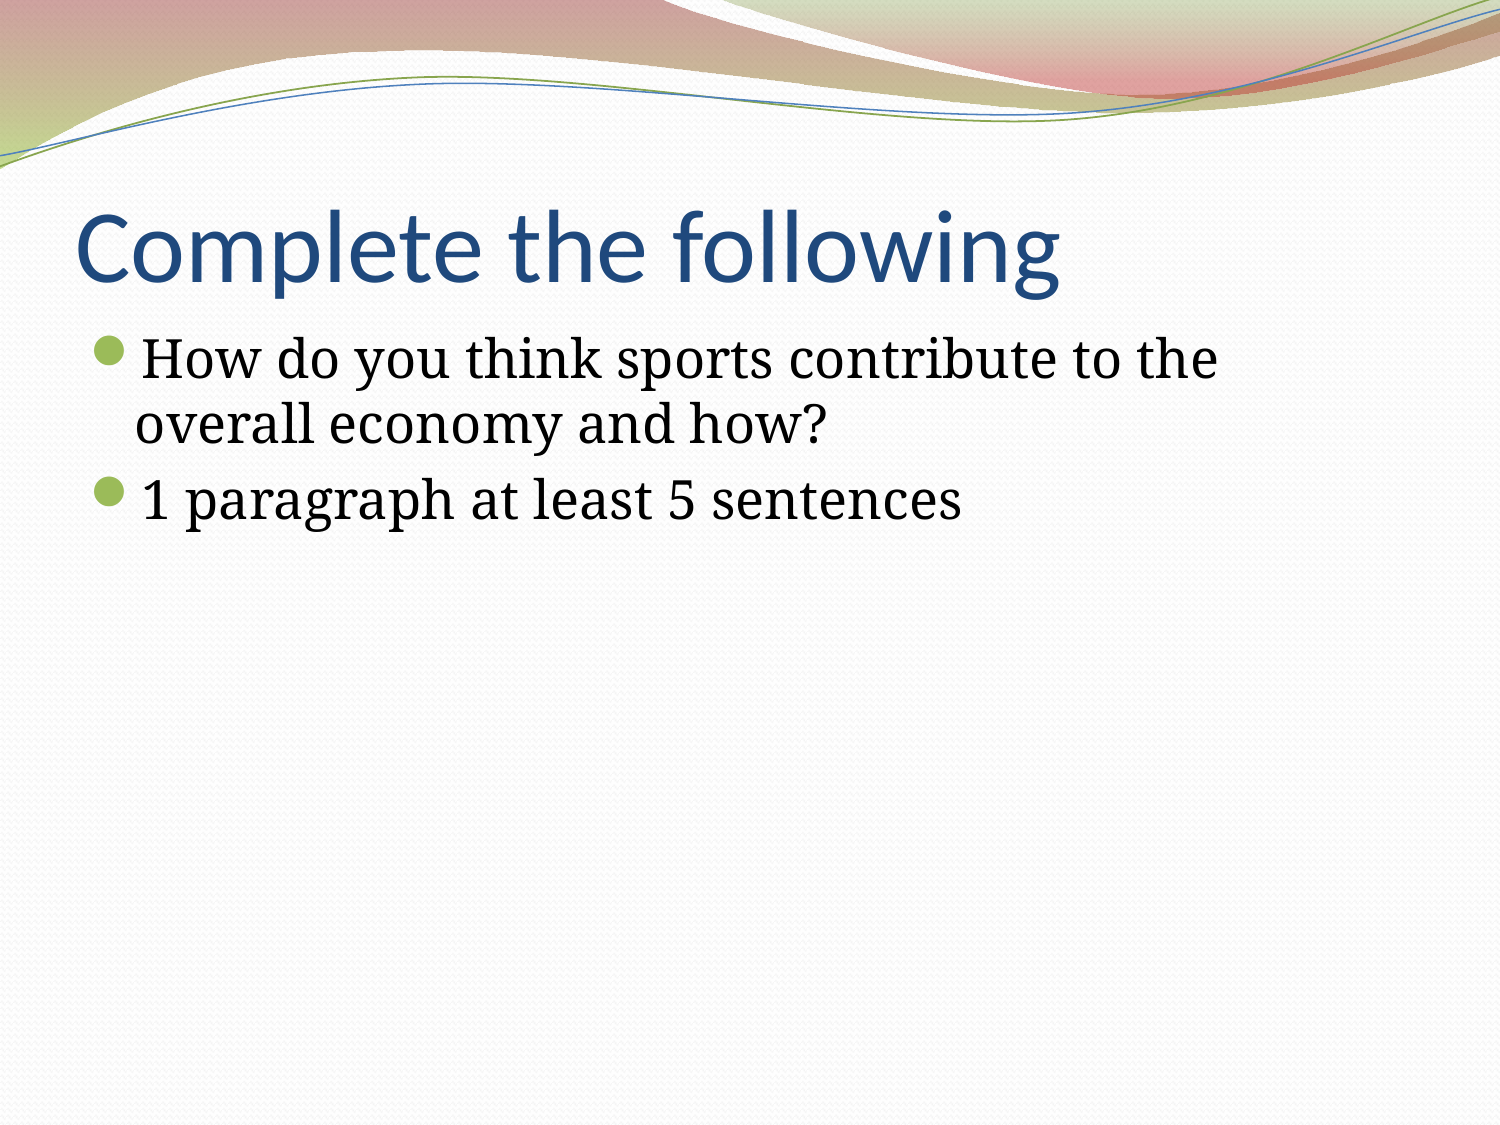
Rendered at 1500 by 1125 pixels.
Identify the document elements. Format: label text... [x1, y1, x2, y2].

list How do you think sports contribute to the overall economy and how? 1 paragraph at least 5 sentences [75, 317, 1425, 1038]
title Complete the following [75, 115, 1425, 303]
